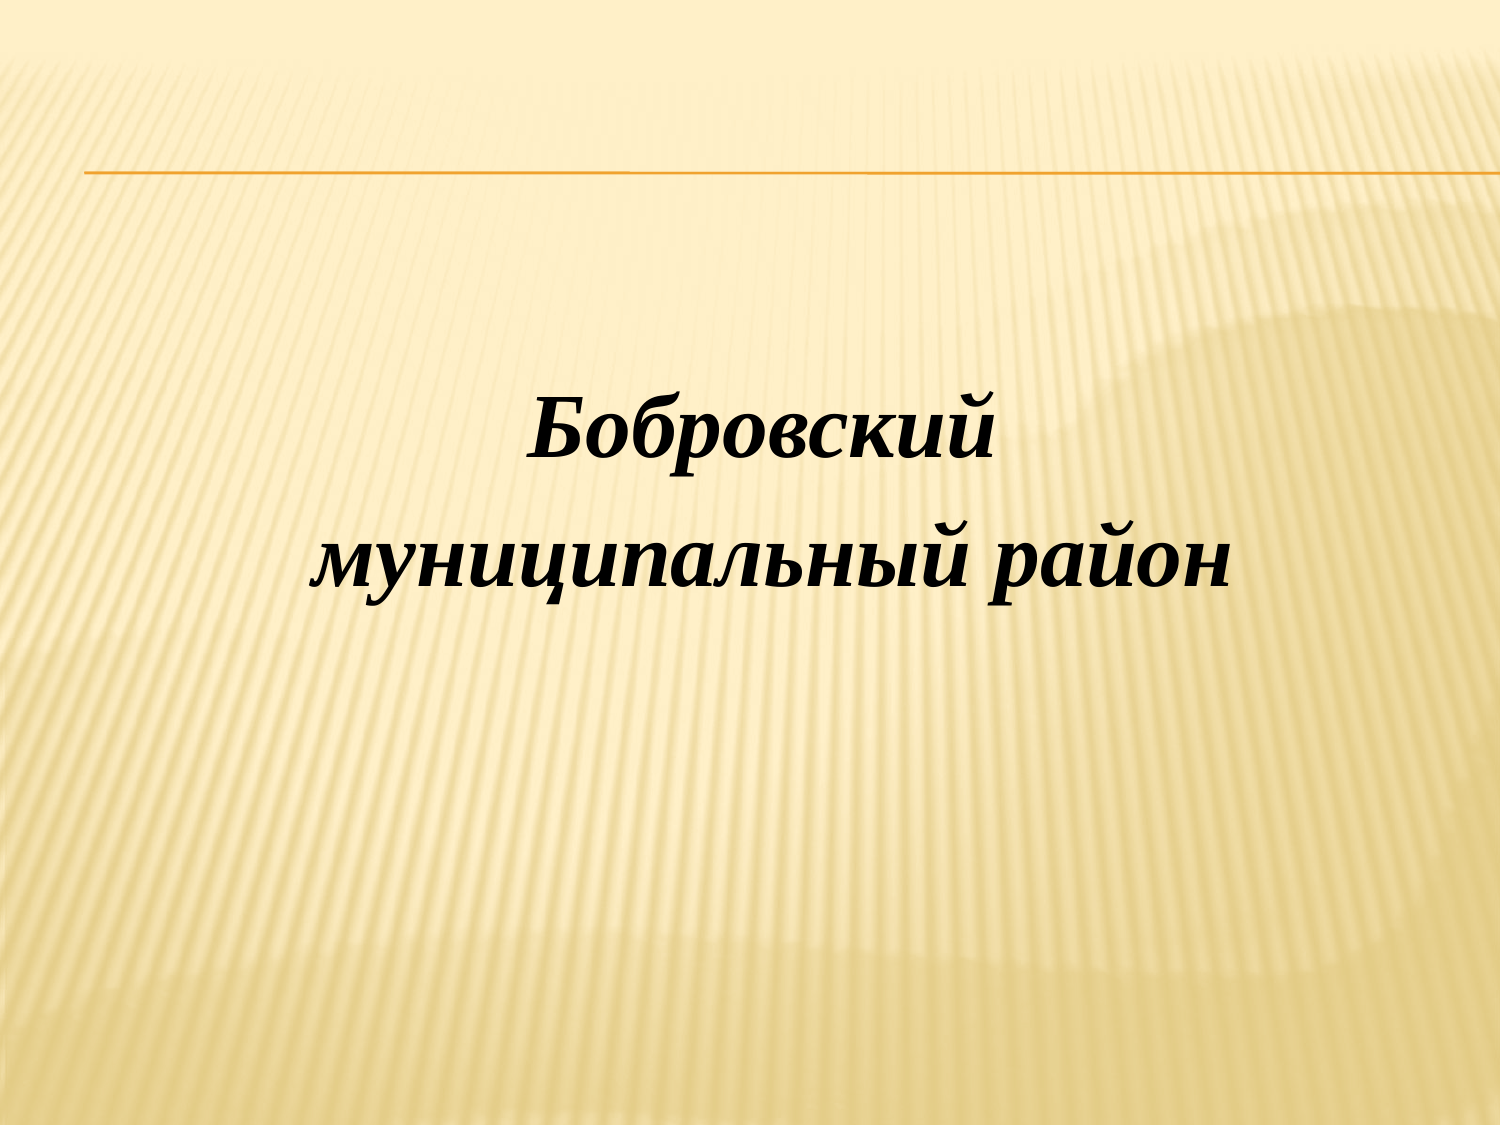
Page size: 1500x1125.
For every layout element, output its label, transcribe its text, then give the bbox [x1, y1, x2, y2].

list Бобровский муниципальный район [50, 101, 1475, 998]
